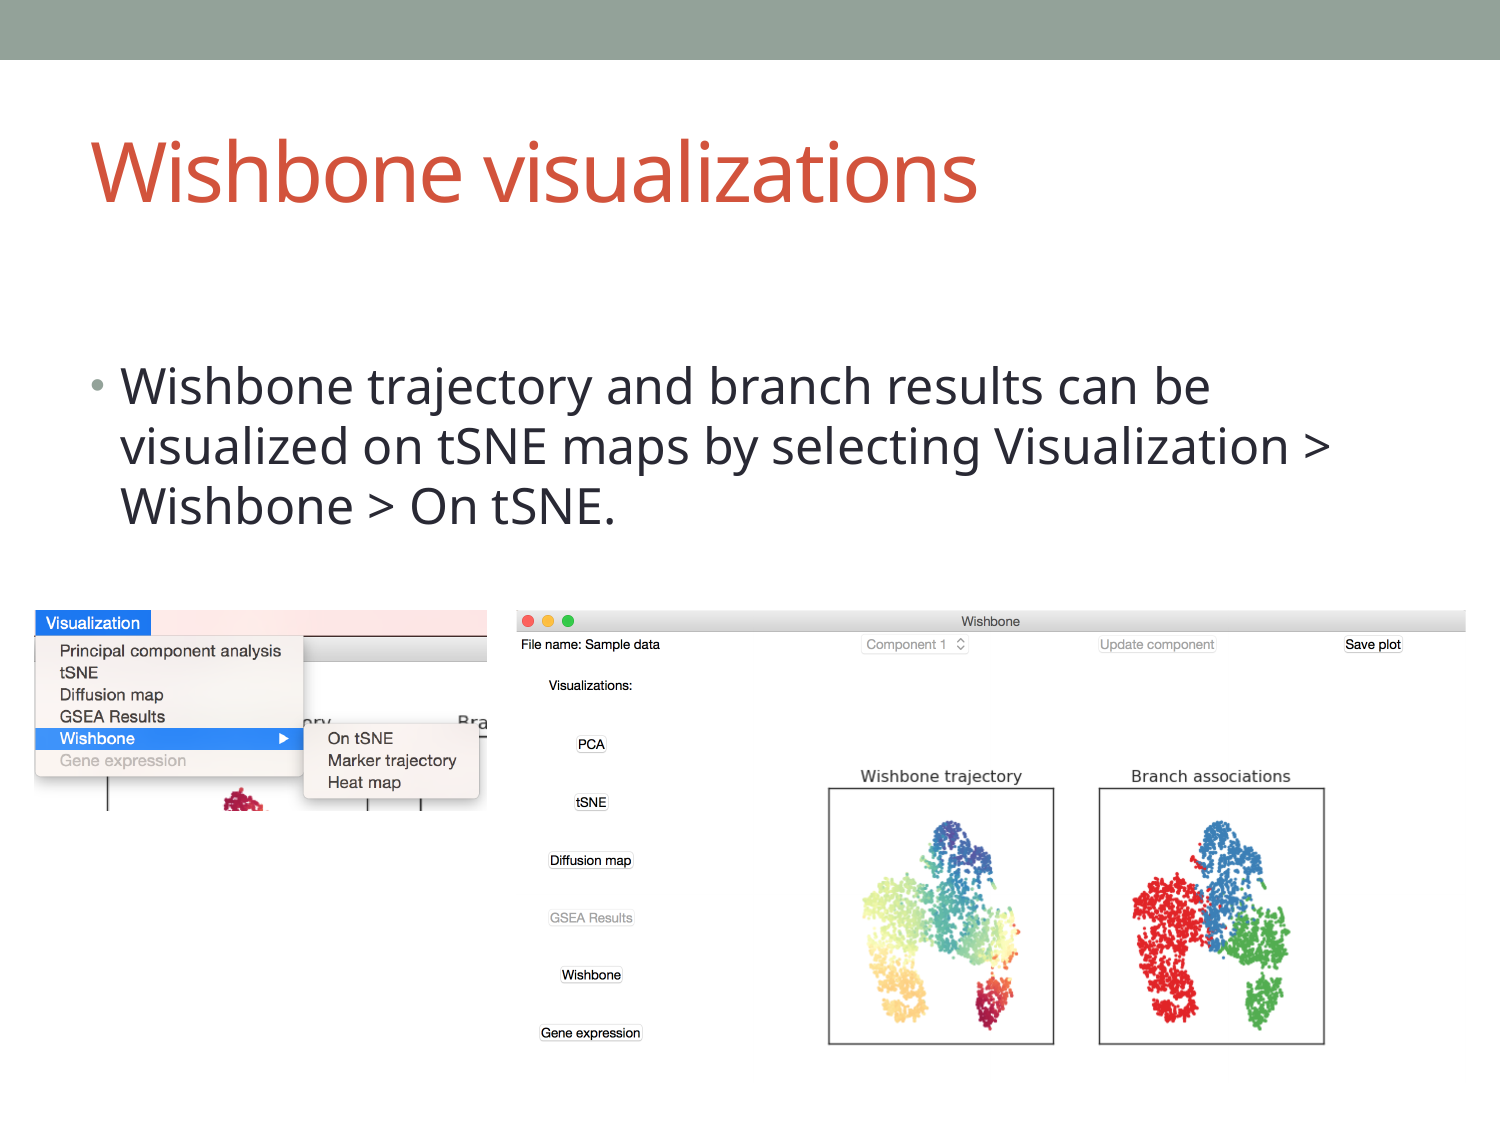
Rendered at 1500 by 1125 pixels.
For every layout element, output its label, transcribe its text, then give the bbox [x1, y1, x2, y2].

title Wishbone visualizations [75, 87, 1425, 250]
picture [34, 610, 487, 812]
list Wishbone trajectory and branch results can be visualized on tSNE maps by selecting Visualization > Wishbone > On tSNE. [75, 347, 1425, 1063]
picture [516, 610, 1466, 1083]
